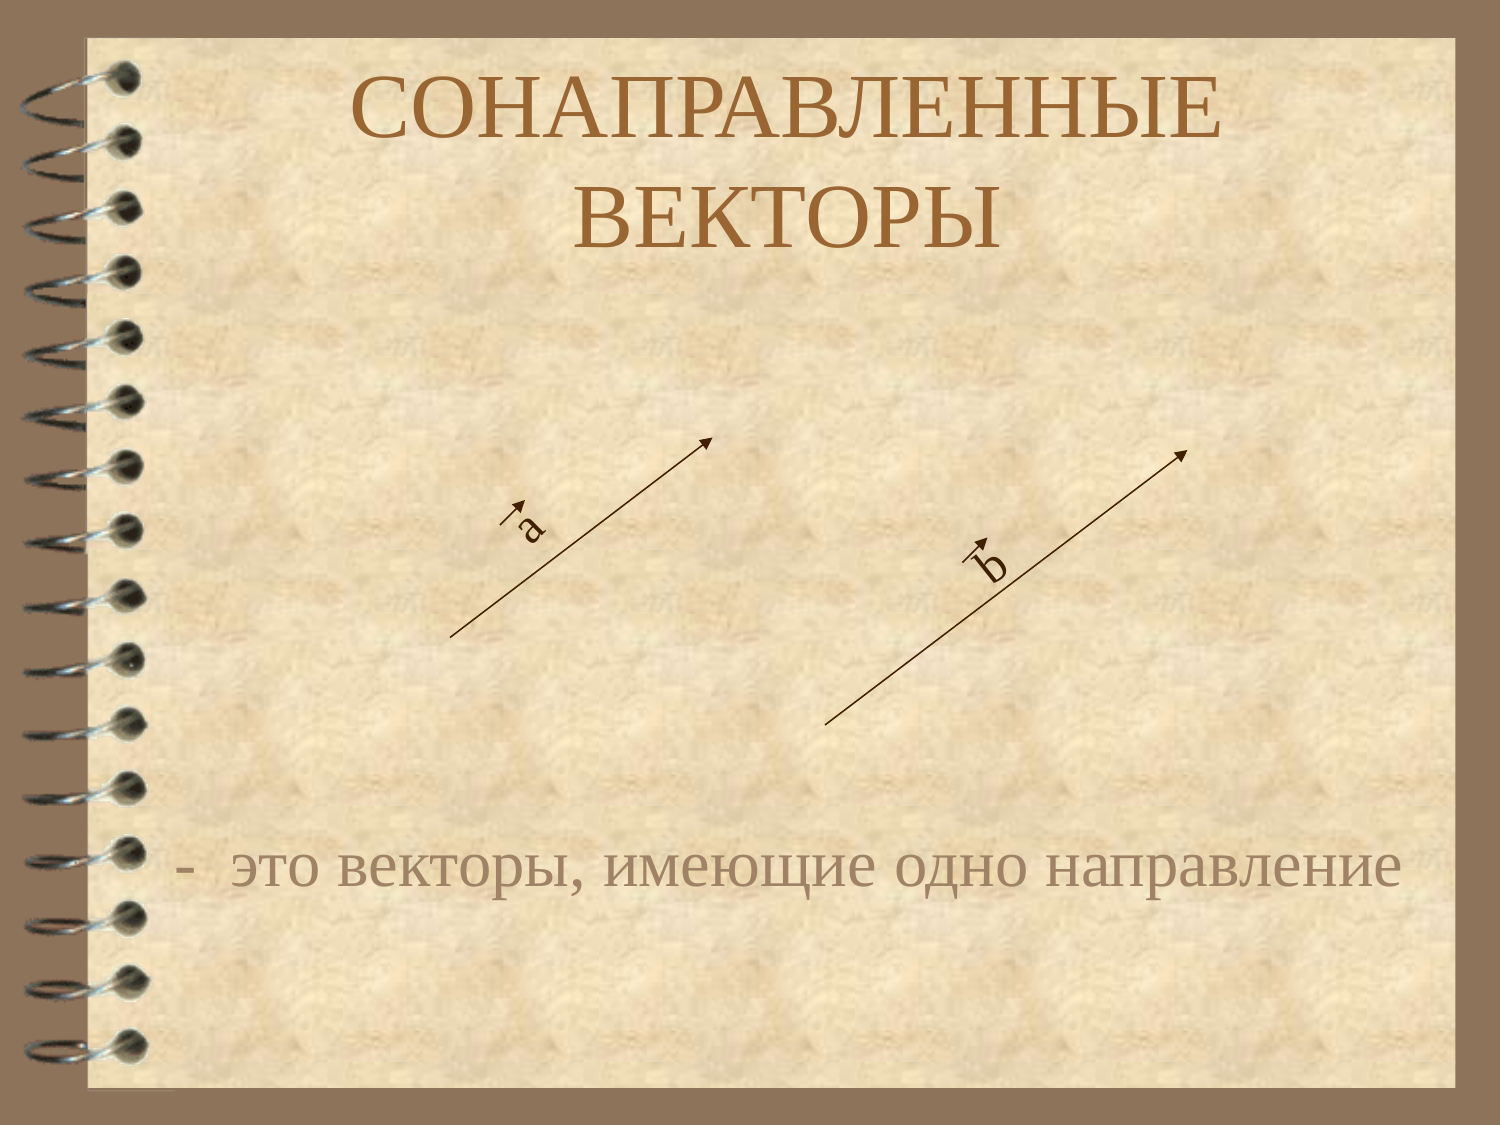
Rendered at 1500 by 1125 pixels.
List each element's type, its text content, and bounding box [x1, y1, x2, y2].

text_box а [480, 480, 569, 569]
text_box [962, 537, 988, 563]
text_box [1031, 450, 1188, 569]
text_box [449, 437, 713, 638]
picture [0, 0, 1456, 1125]
text_box [499, 499, 526, 526]
title СОНАПРАВЛЕННЫЕ ВЕКТОРЫ [149, 62, 1426, 251]
subtitle - это векторы, имеющие одно направление [137, 812, 1426, 1026]
text_box b [945, 516, 1035, 609]
